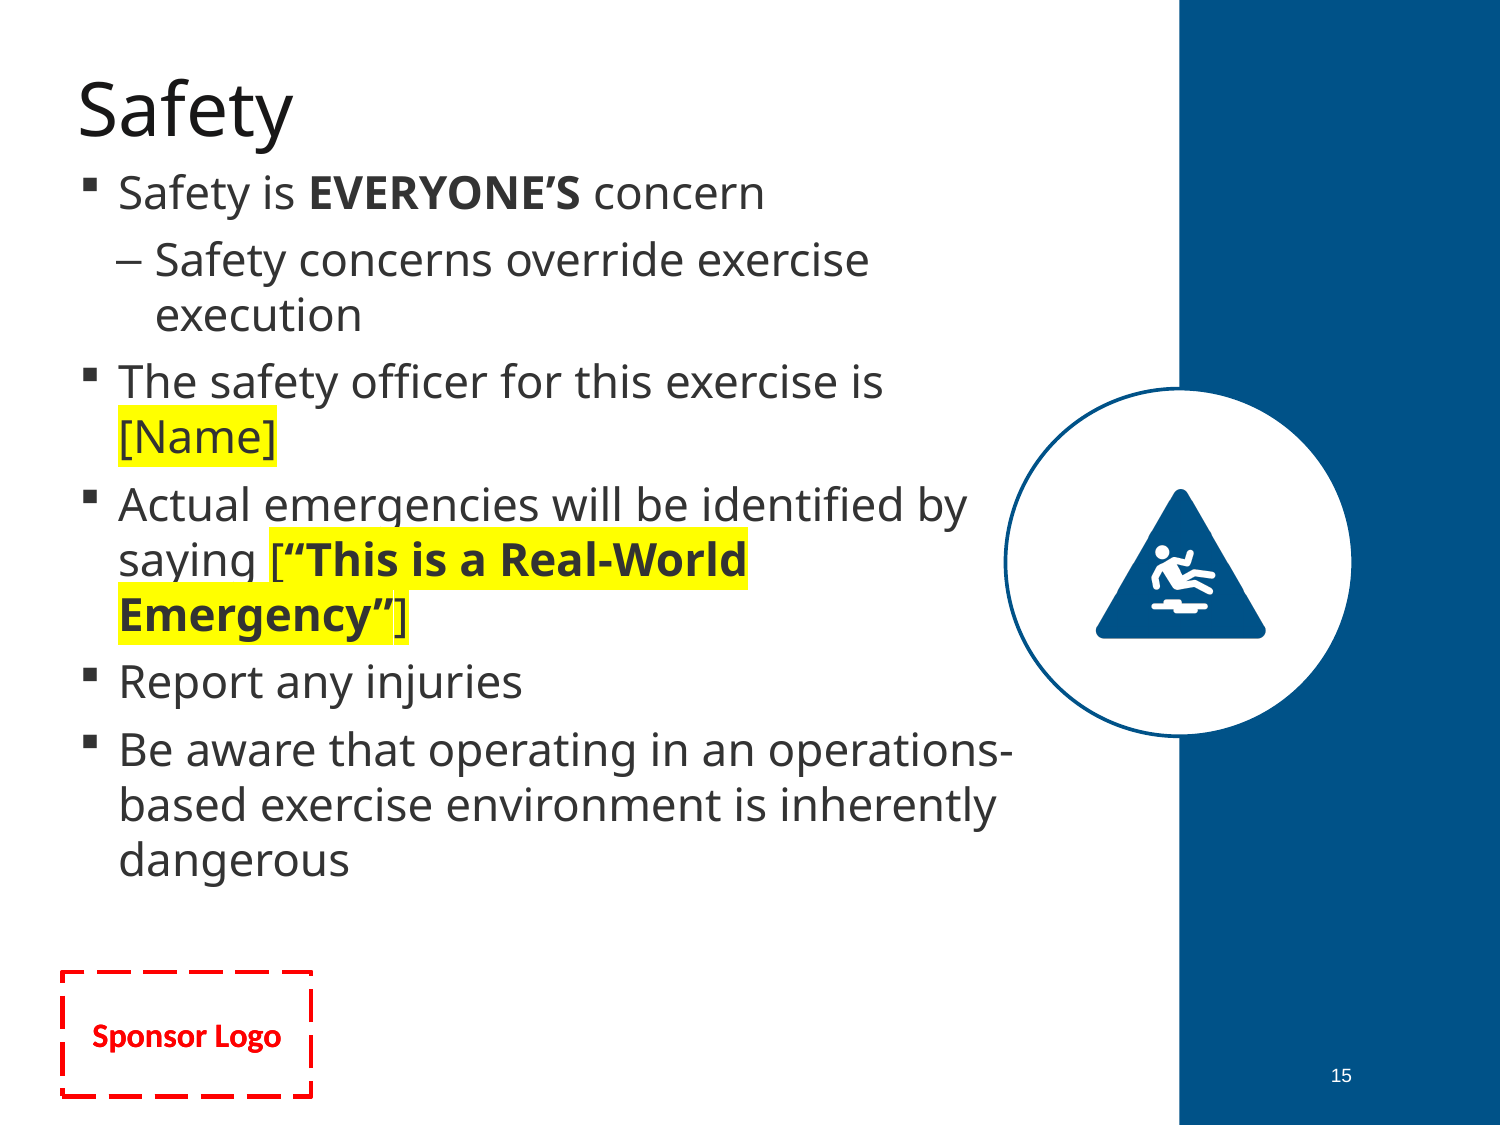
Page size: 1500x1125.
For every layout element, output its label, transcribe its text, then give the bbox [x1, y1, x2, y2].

text_box [1177, 0, 1500, 1125]
text_box [1003, 386, 1356, 739]
slide_number 15 [1242, 1052, 1368, 1098]
picture [1086, 469, 1275, 658]
title Safety [62, 24, 982, 189]
list Safety is EVERYONE’S concern Safety concerns override exercise execution The safety officer for this exercise is [Name] Actual emergencies will be identified by saying [“This is a Real-World Emergency”] Report any injuries Be aware that operating in an operations-based exercise environment is inherently dangerous [64, 99, 1050, 950]
